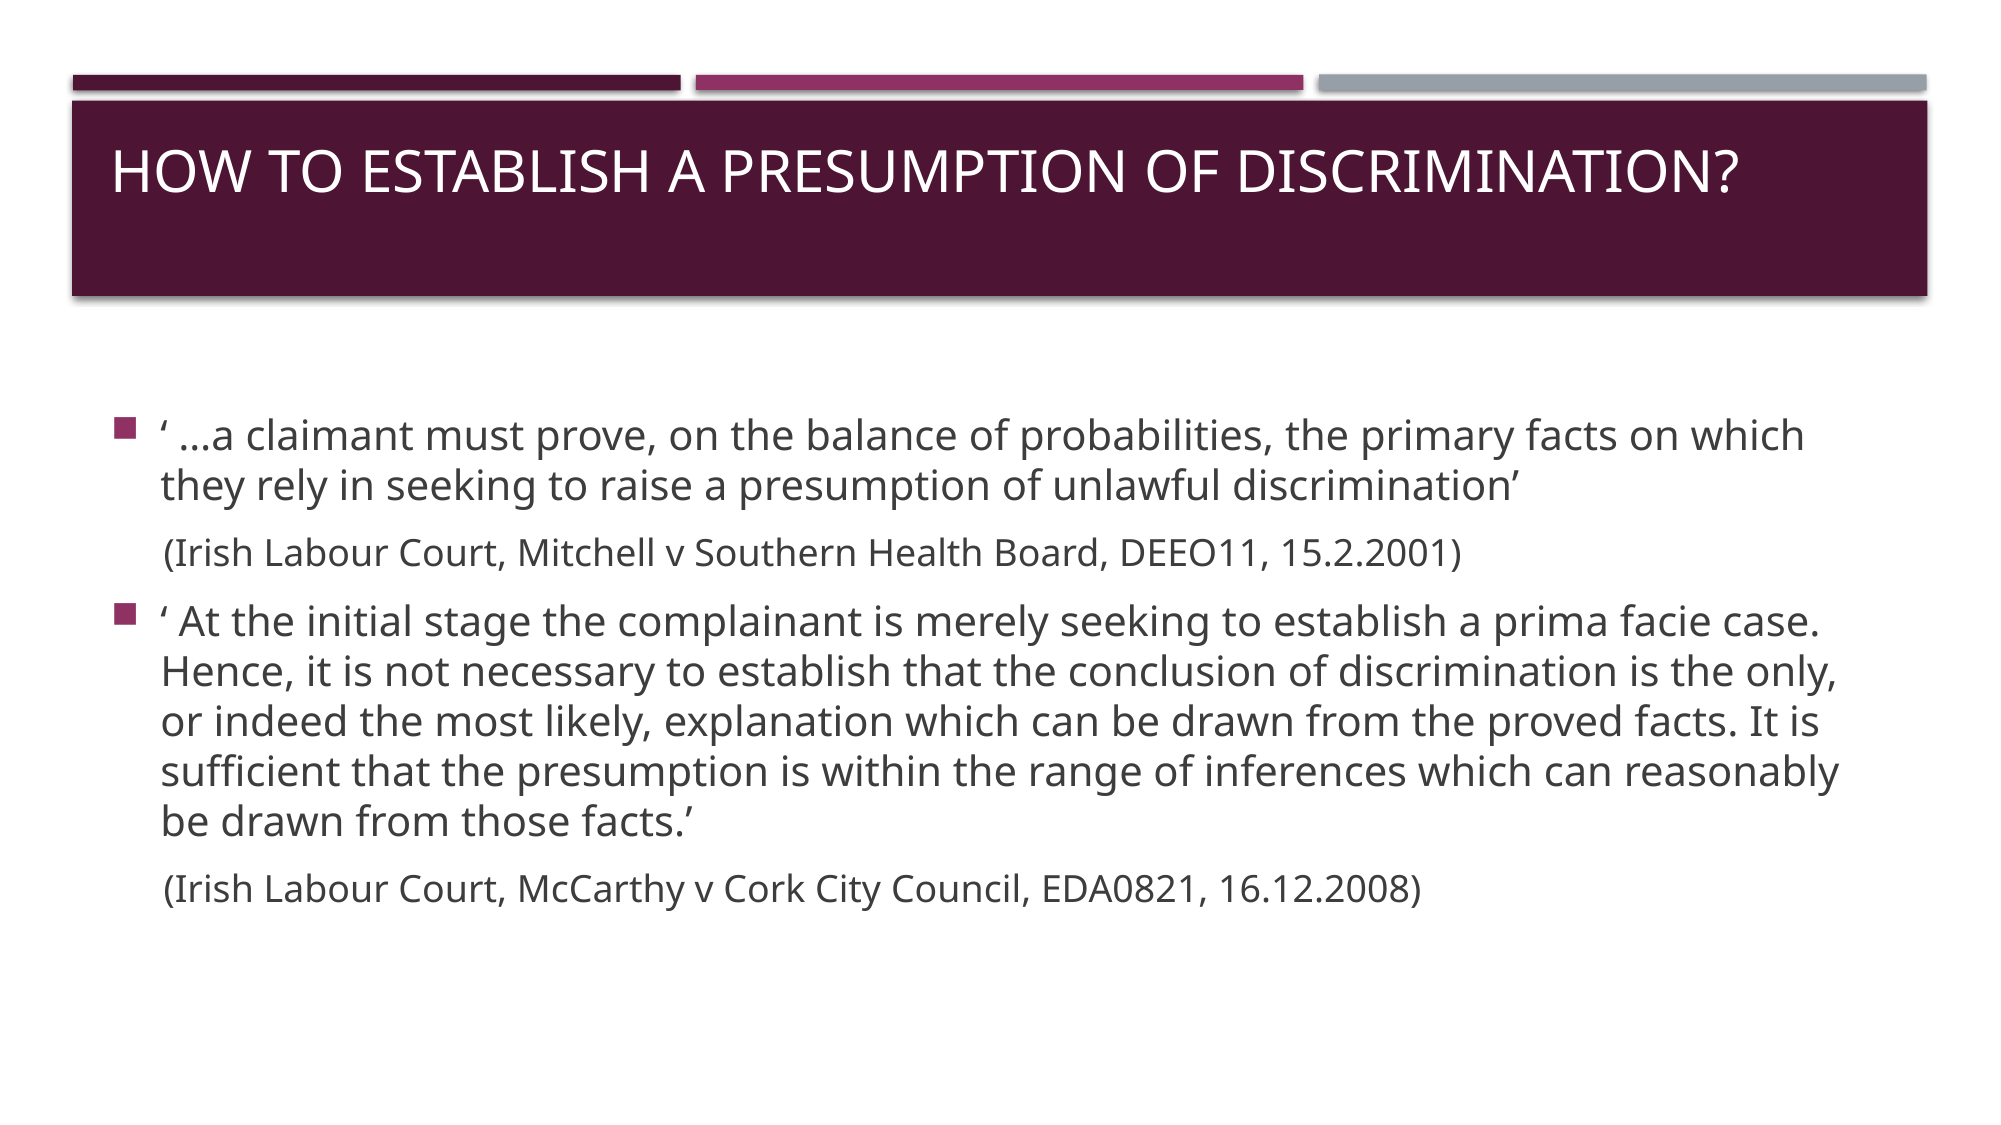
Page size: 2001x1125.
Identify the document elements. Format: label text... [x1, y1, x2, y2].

title How to establish a presumption of discrimination? [95, 115, 1905, 282]
list ‘ …a claimant must prove, on the balance of probabilities, the primary facts on which they rely in seeking to raise a presumption of unlawful discrimination’ (Irish Labour Court, Mitchell v Southern Health Board, DEEO11, 15.2.2001) ‘ At the initial stage the complainant is merely seeking to establish a prima facie case. Hence, it is not necessary to establish that the conclusion of discrimination is the only, or indeed the most likely, explanation which can be drawn from the proved facts. It is sufficient that the presumption is within the range of inferences which can reasonably be drawn from those facts.’ (Irish Labour Court, McCarthy v Cork City Council, EDA0821, 16.12.2008) [95, 357, 1905, 962]
